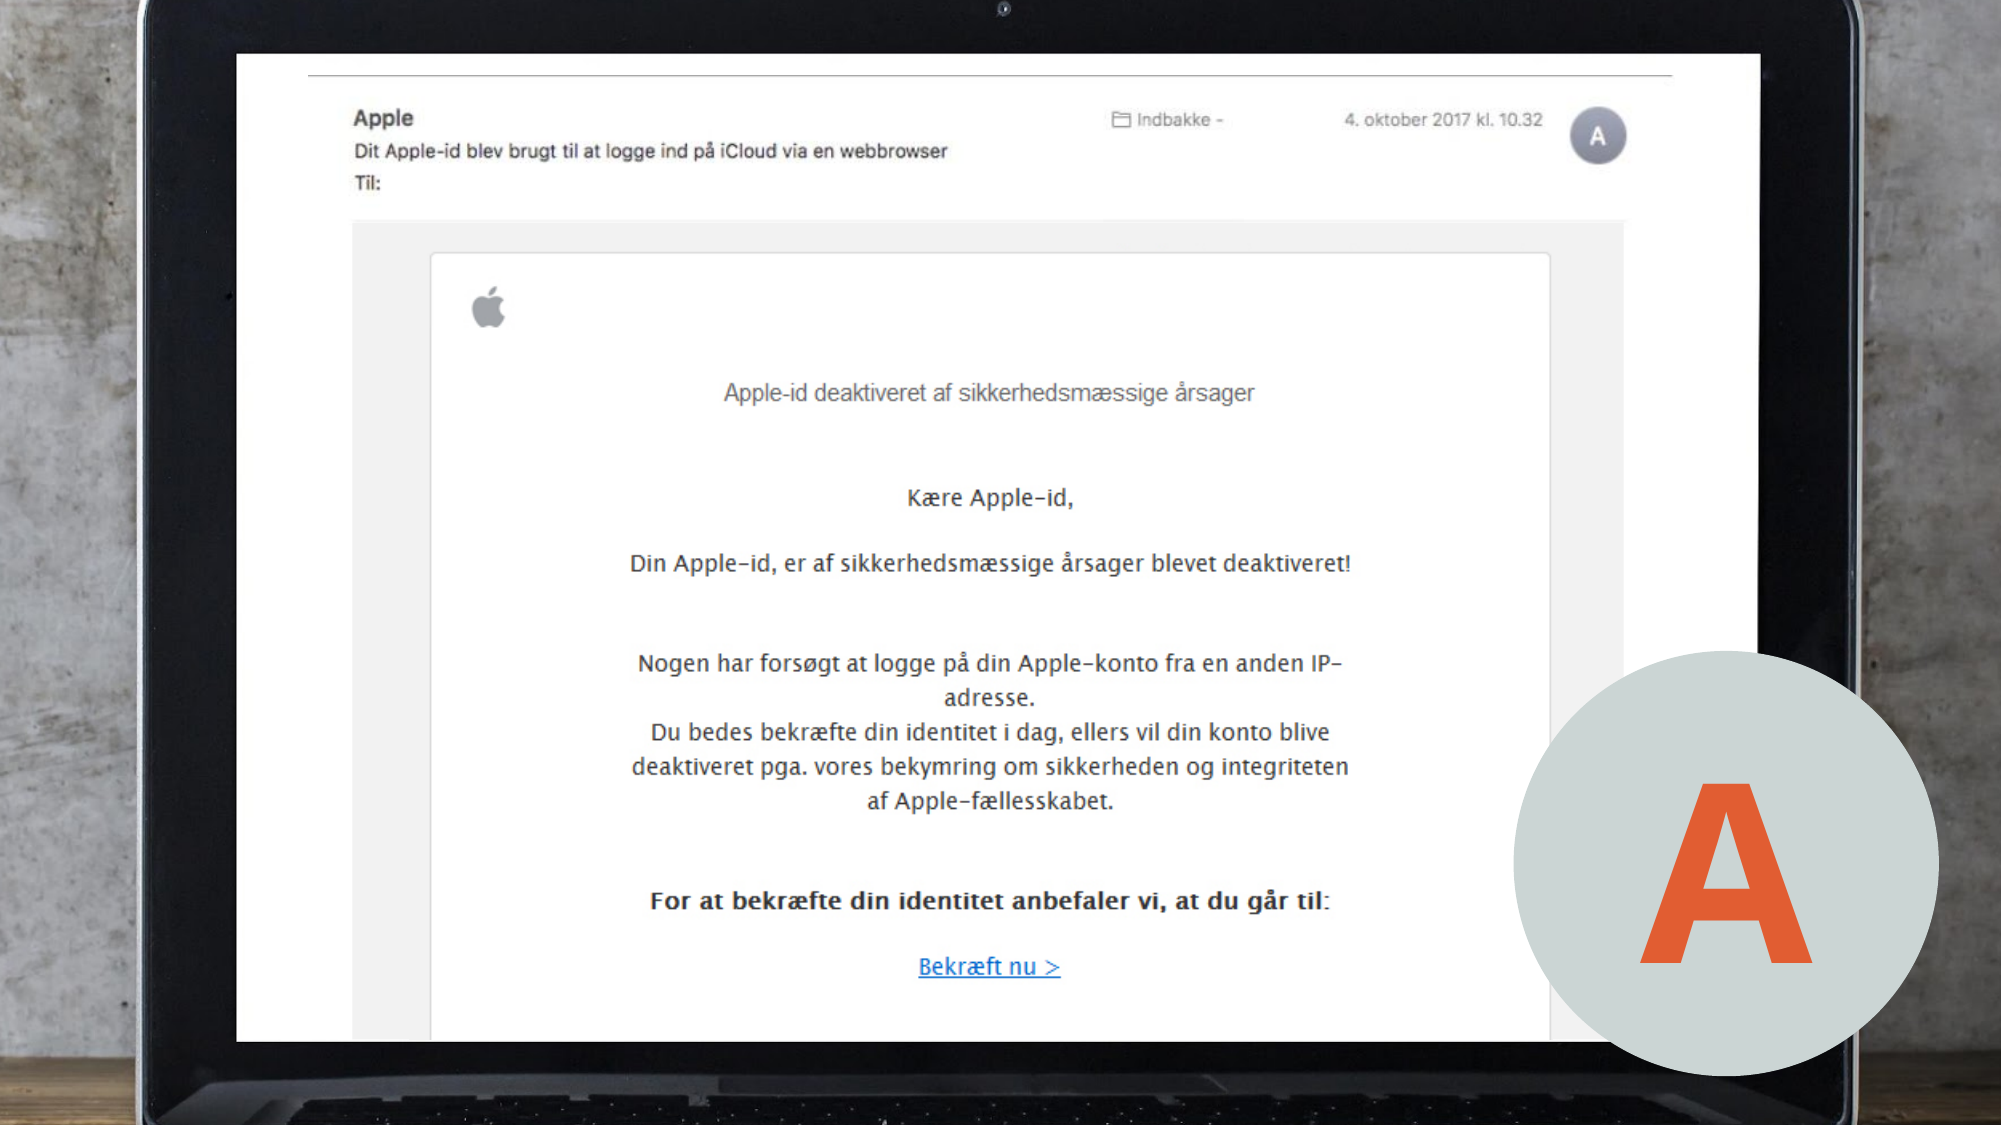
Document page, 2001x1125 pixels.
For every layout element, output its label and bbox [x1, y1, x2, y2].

text_box [0, 0, 2000, 1125]
